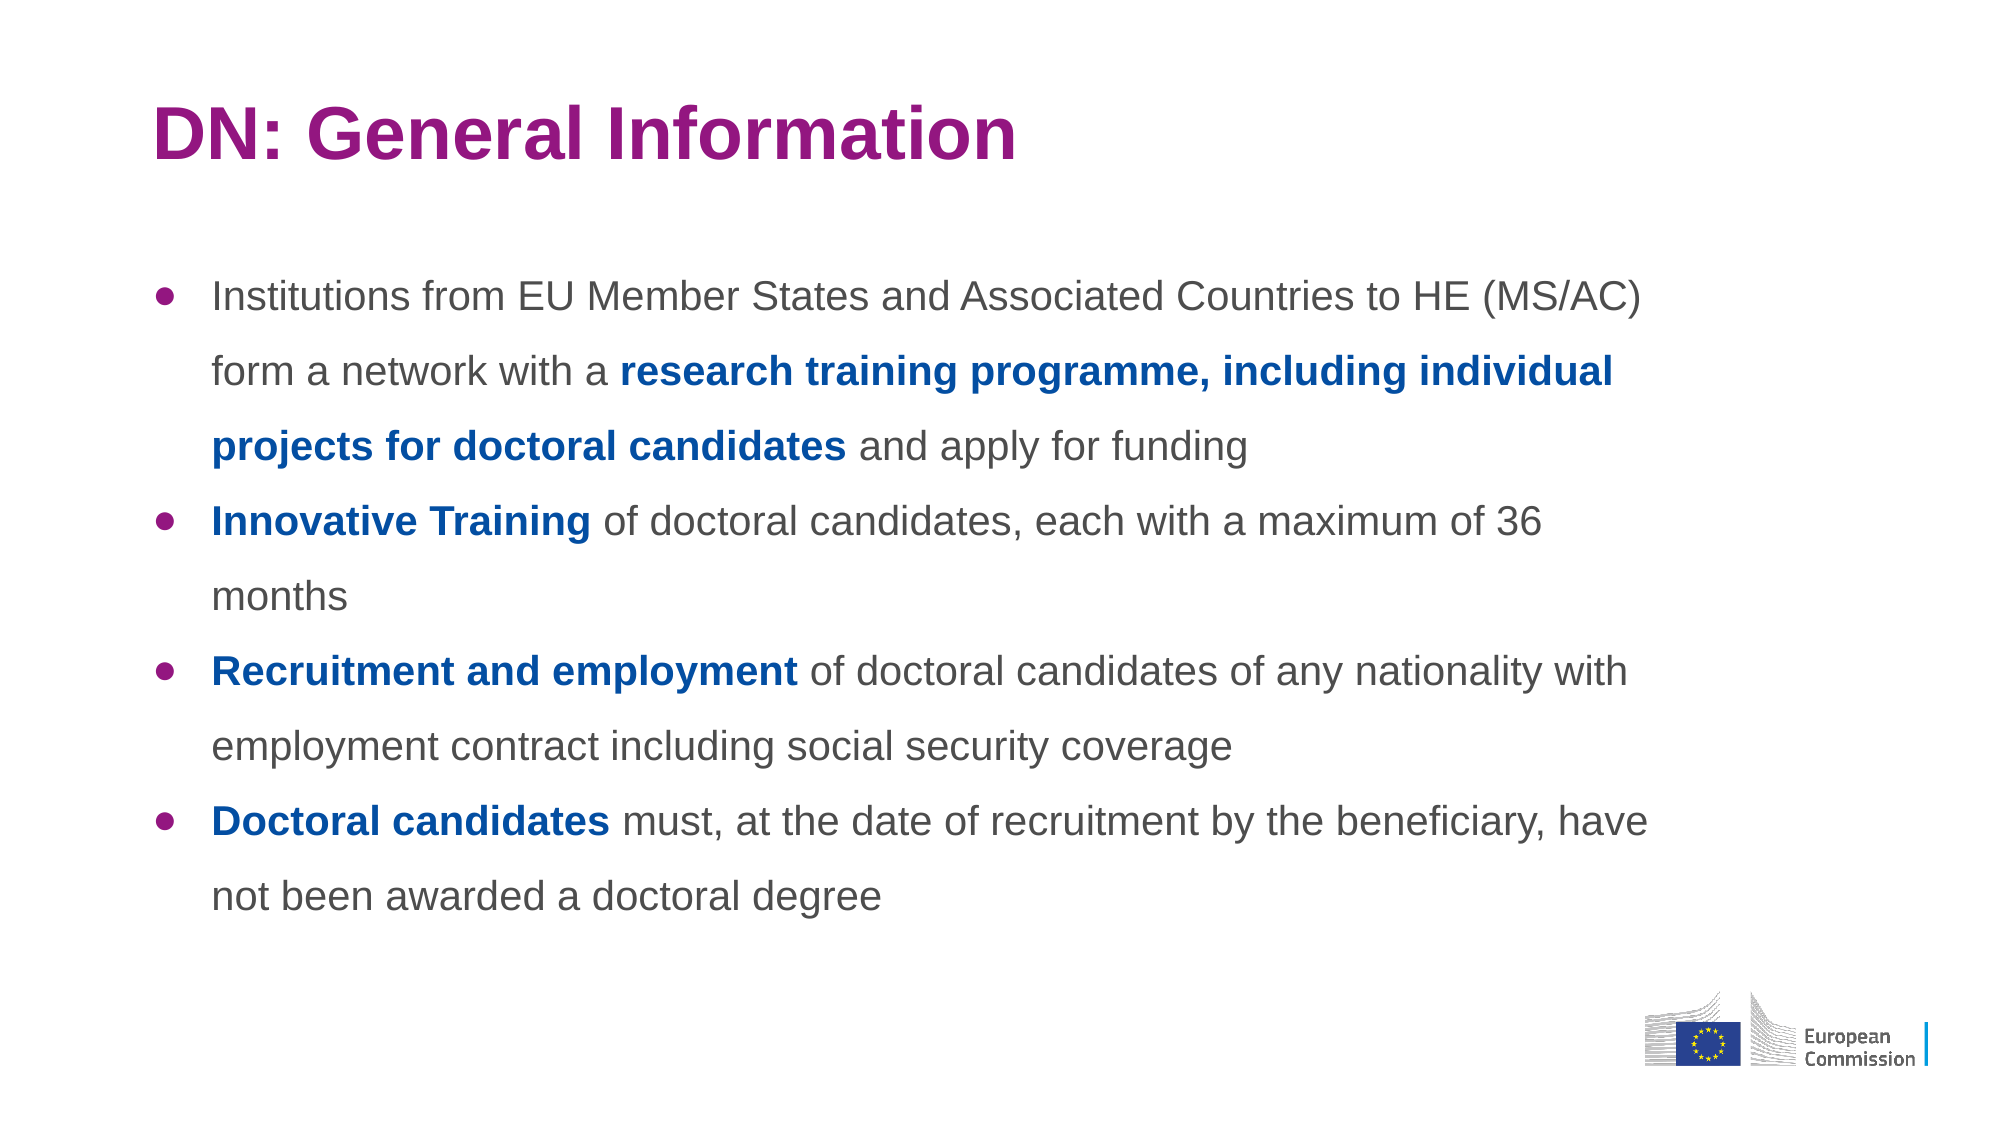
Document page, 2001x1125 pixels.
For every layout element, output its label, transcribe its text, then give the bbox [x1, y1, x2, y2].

title DN: General Information [137, 76, 1863, 176]
picture [1645, 991, 1928, 1066]
list Institutions from EU Member States and Associated Countries to HE (MS/AC) form a network with a research training programme, including individual projects for doctoral candidates and apply for funding Innovative Training of doctoral candidates, each with a maximum of 36 months Recruitment and employment of doctoral candidates of any nationality with employment contract including social security coverage Doctoral candidates must, at the date of recruitment by the beneficiary, have not been awarded a doctoral degree [137, 236, 1680, 935]
